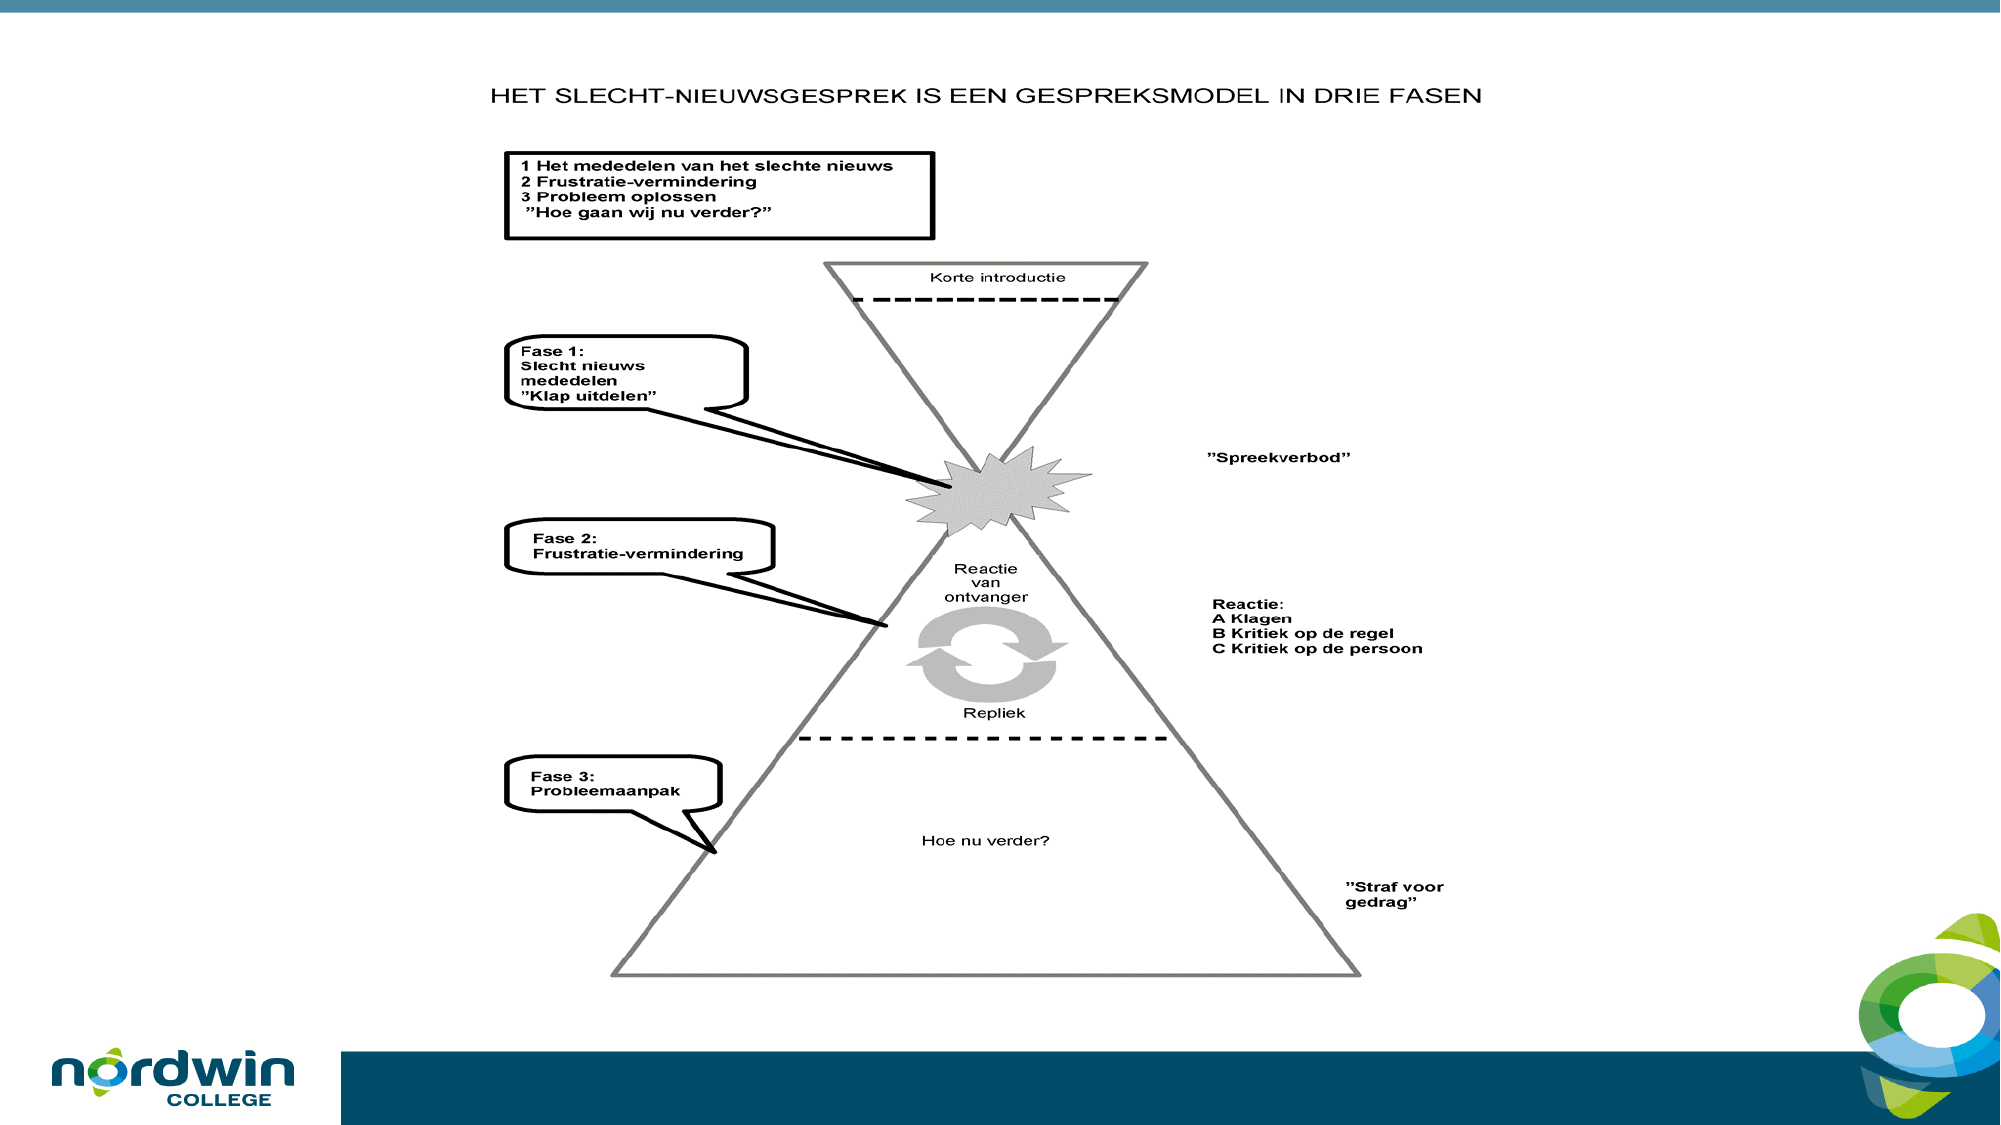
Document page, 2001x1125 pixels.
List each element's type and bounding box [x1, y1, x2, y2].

picture [1862, 1068, 1948, 1118]
list [479, 66, 1493, 1001]
picture [0, 0, 2000, 1125]
